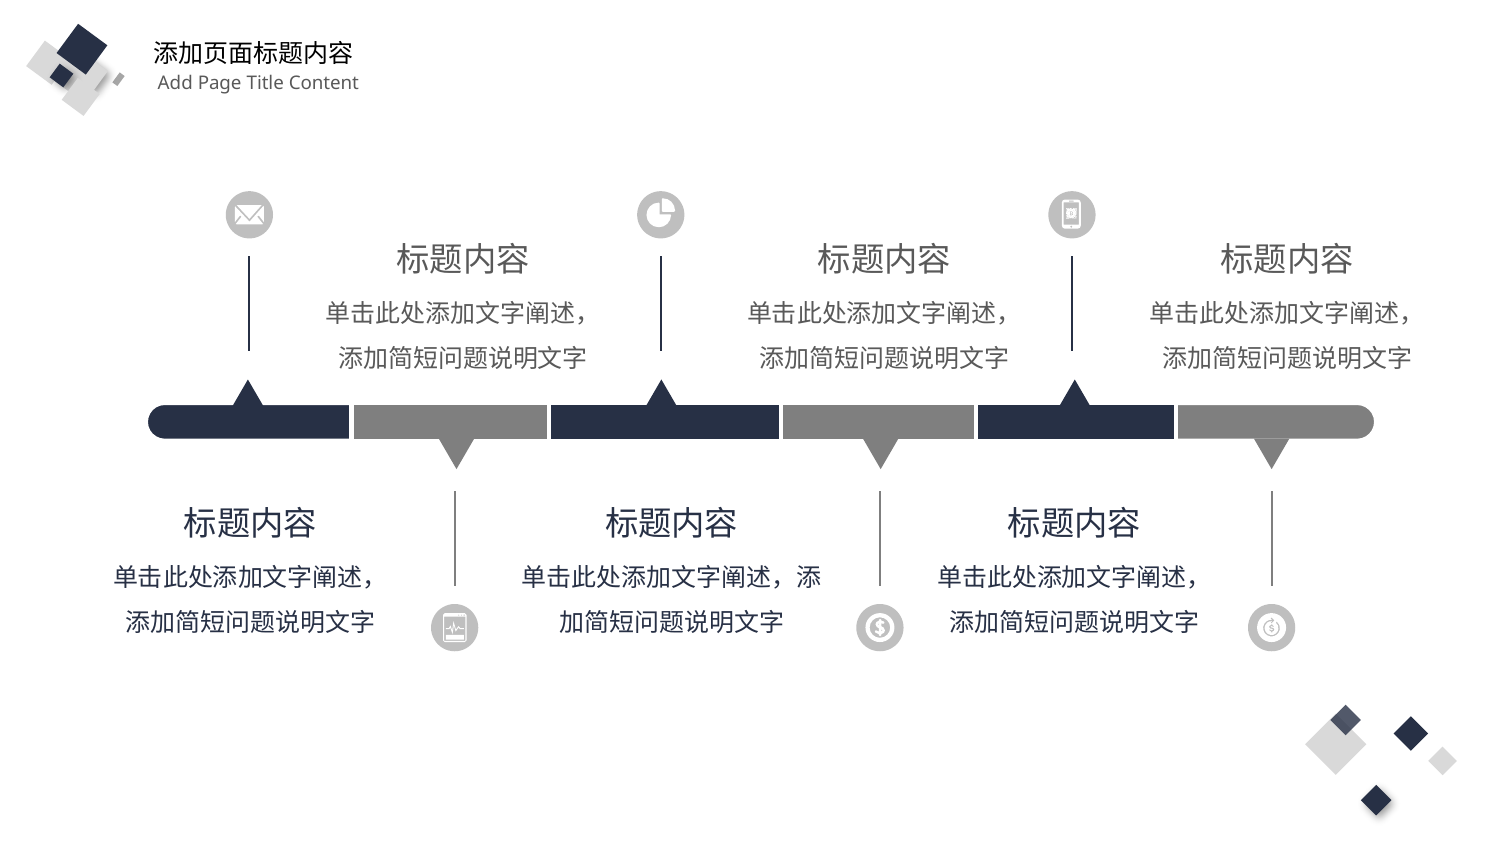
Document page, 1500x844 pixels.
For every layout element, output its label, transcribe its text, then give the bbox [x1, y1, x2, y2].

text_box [1048, 190, 1096, 352]
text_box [225, 190, 274, 352]
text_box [730, 230, 1040, 376]
text_box 添加页面标题内容 [139, 30, 369, 76]
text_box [910, 494, 1240, 641]
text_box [636, 190, 685, 352]
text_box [855, 491, 904, 652]
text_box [498, 494, 845, 641]
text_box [308, 230, 618, 376]
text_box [1247, 491, 1296, 652]
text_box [1126, 230, 1449, 376]
text_box Add Page Title Content [142, 63, 374, 101]
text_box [145, 379, 1377, 470]
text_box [430, 491, 479, 652]
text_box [32, 36, 115, 116]
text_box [91, 494, 410, 641]
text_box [1313, 708, 1453, 812]
